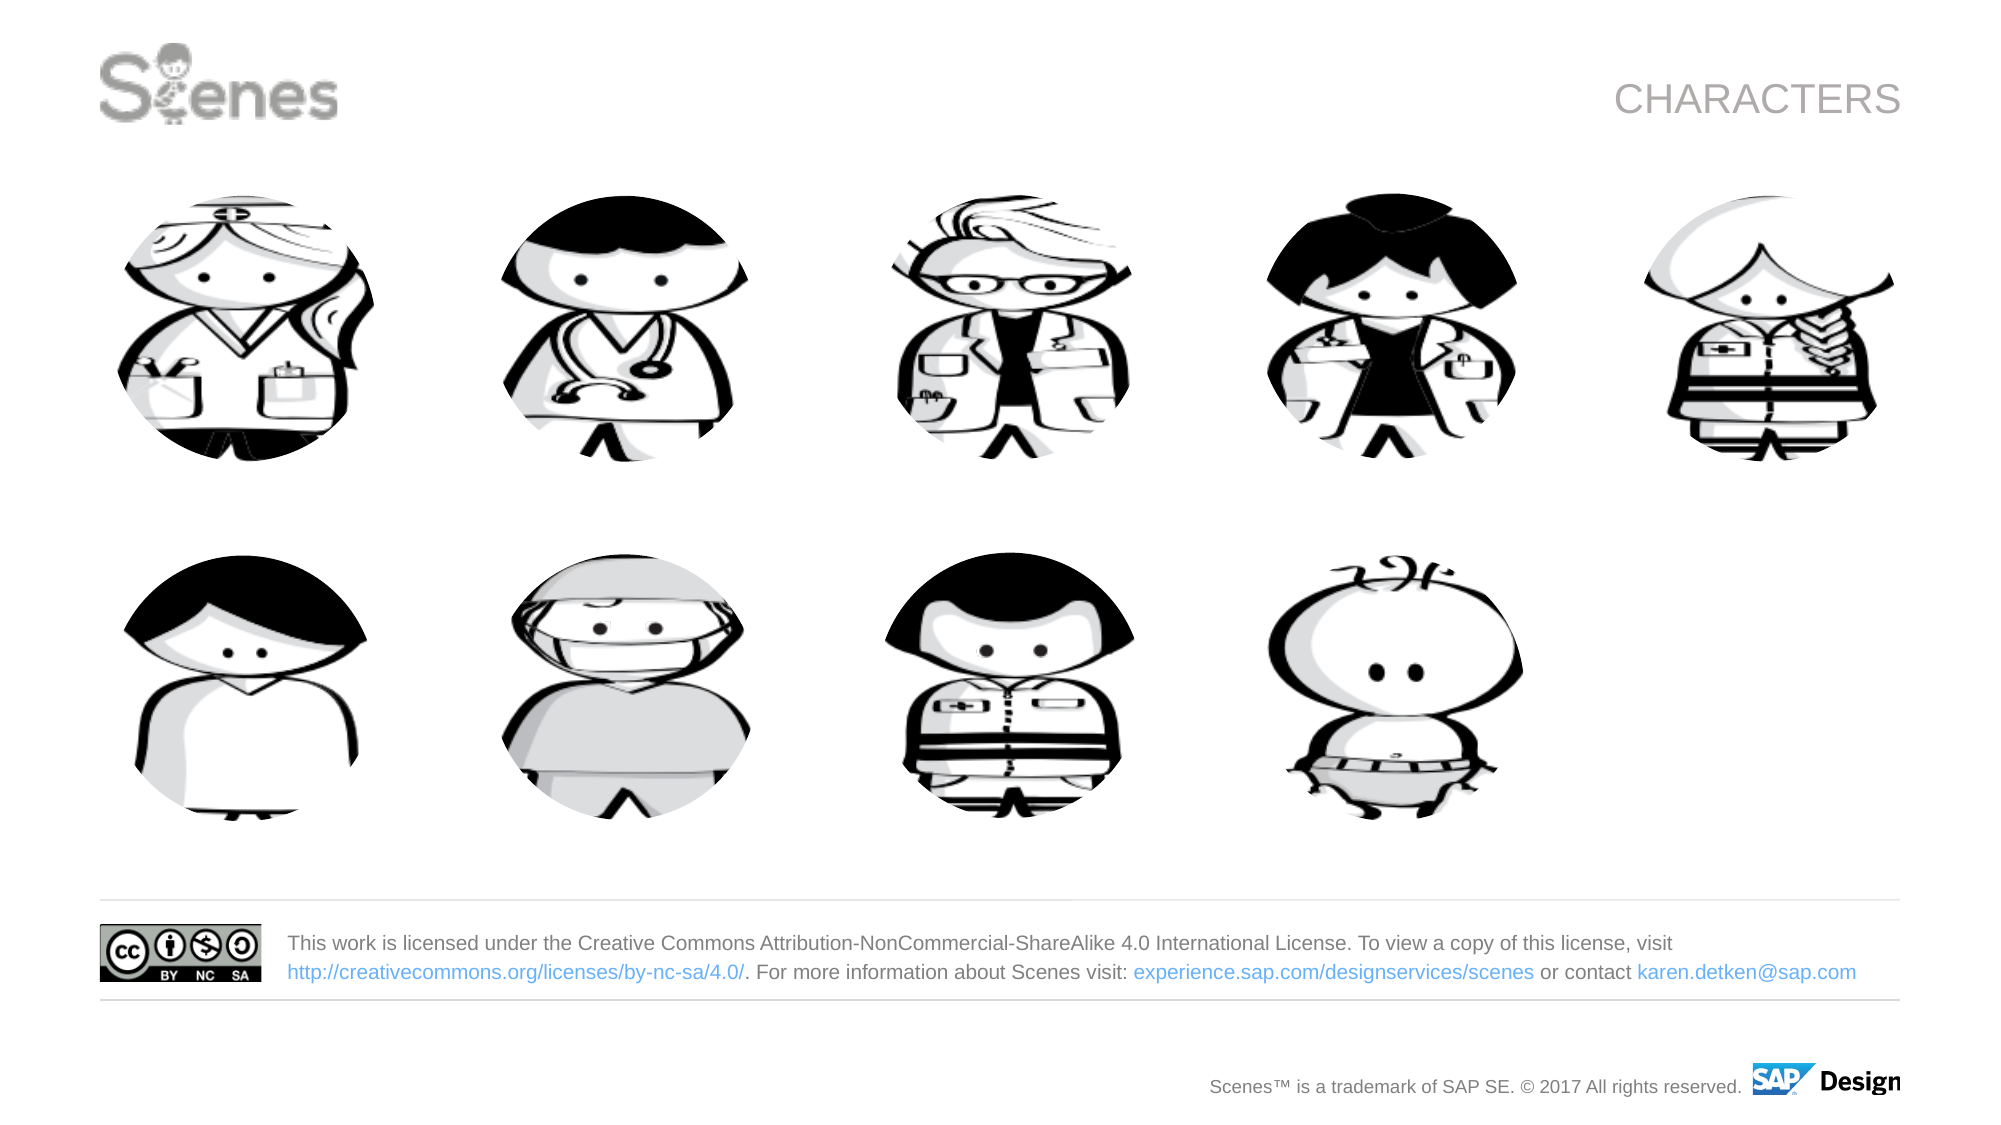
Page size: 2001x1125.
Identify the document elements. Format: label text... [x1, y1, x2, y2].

picture [491, 554, 758, 821]
picture [491, 195, 758, 462]
picture [110, 555, 377, 822]
picture [1258, 192, 1754, 460]
title CHARACTERS [1001, 77, 1902, 116]
picture [877, 194, 1143, 461]
picture [1258, 555, 1525, 822]
picture [877, 552, 1143, 819]
picture [1635, 195, 1902, 462]
picture [110, 195, 377, 462]
